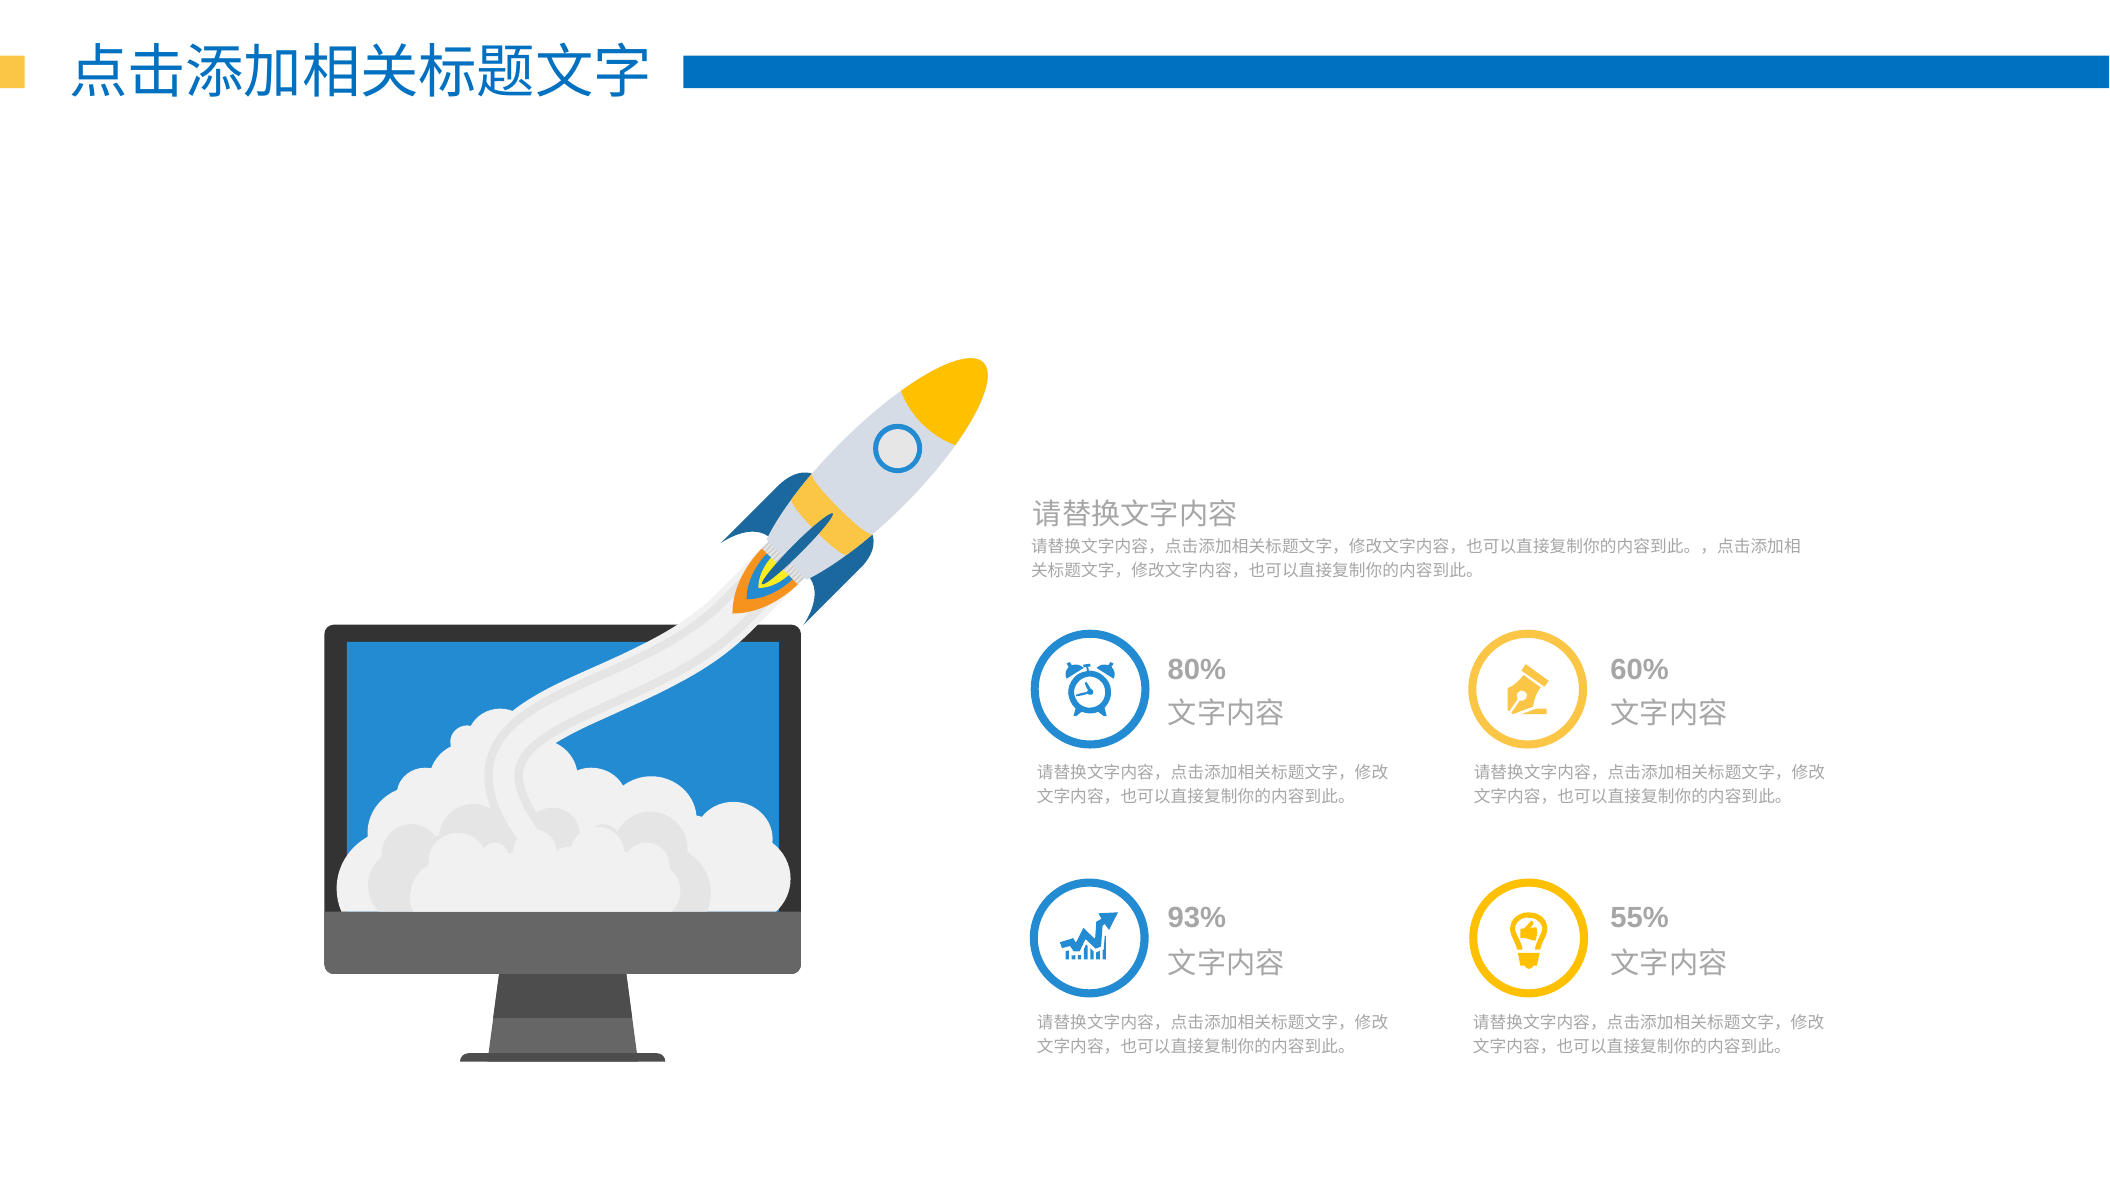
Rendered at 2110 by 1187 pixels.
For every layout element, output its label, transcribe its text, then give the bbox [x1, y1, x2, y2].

text_box 点击添加相关标题文字 [54, 26, 667, 112]
text_box [1065, 662, 1111, 717]
text_box [1028, 877, 1150, 999]
text_box 文字内容 [1153, 680, 1300, 737]
text_box 55% [1595, 883, 1684, 941]
text_box 请替换文字内容，点击添加相关标题文字，修改文字内容，也可以直接复制你的内容到此。，点击添加相关标题文字，修改文字内容，也可以直接复制你的内容到此。 [1016, 524, 1825, 588]
text_box 文字内容 [1595, 930, 1743, 988]
text_box [0, 55, 26, 89]
text_box [1059, 912, 1119, 952]
text_box 93% [1152, 883, 1242, 941]
text_box 请替换文字内容，点击添加相关标题文字，修改文字内容，也可以直接复制你的内容到此。 [1459, 750, 1853, 813]
text_box 文字内容 [1595, 680, 1743, 737]
text_box 60% [1595, 636, 1684, 693]
text_box [1517, 952, 1540, 969]
text_box [1096, 950, 1100, 960]
text_box [1065, 950, 1069, 960]
text_box [1507, 664, 1549, 715]
text_box 文字内容 [1153, 930, 1300, 988]
text_box [1468, 877, 1590, 999]
text_box [1510, 912, 1548, 950]
text_box [1102, 935, 1106, 960]
text_box [1029, 628, 1151, 750]
text_box [1096, 662, 1115, 679]
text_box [324, 345, 1001, 1062]
text_box [682, 55, 2110, 89]
text_box 请替换文字内容 [1018, 481, 1253, 524]
text_box 请替换文字内容，点击添加相关标题文字，修改文字内容，也可以直接复制你的内容到此。 [1022, 750, 1416, 813]
text_box [1090, 948, 1094, 960]
text_box [1083, 944, 1088, 960]
text_box [1467, 628, 1589, 750]
text_box 请替换文字内容，点击添加相关标题文字，修改文字内容，也可以直接复制你的内容到此。 [1458, 1000, 1852, 1063]
text_box 80% [1152, 636, 1242, 693]
text_box 请替换文字内容，点击添加相关标题文字，修改文字内容，也可以直接复制你的内容到此。 [1022, 1000, 1416, 1063]
